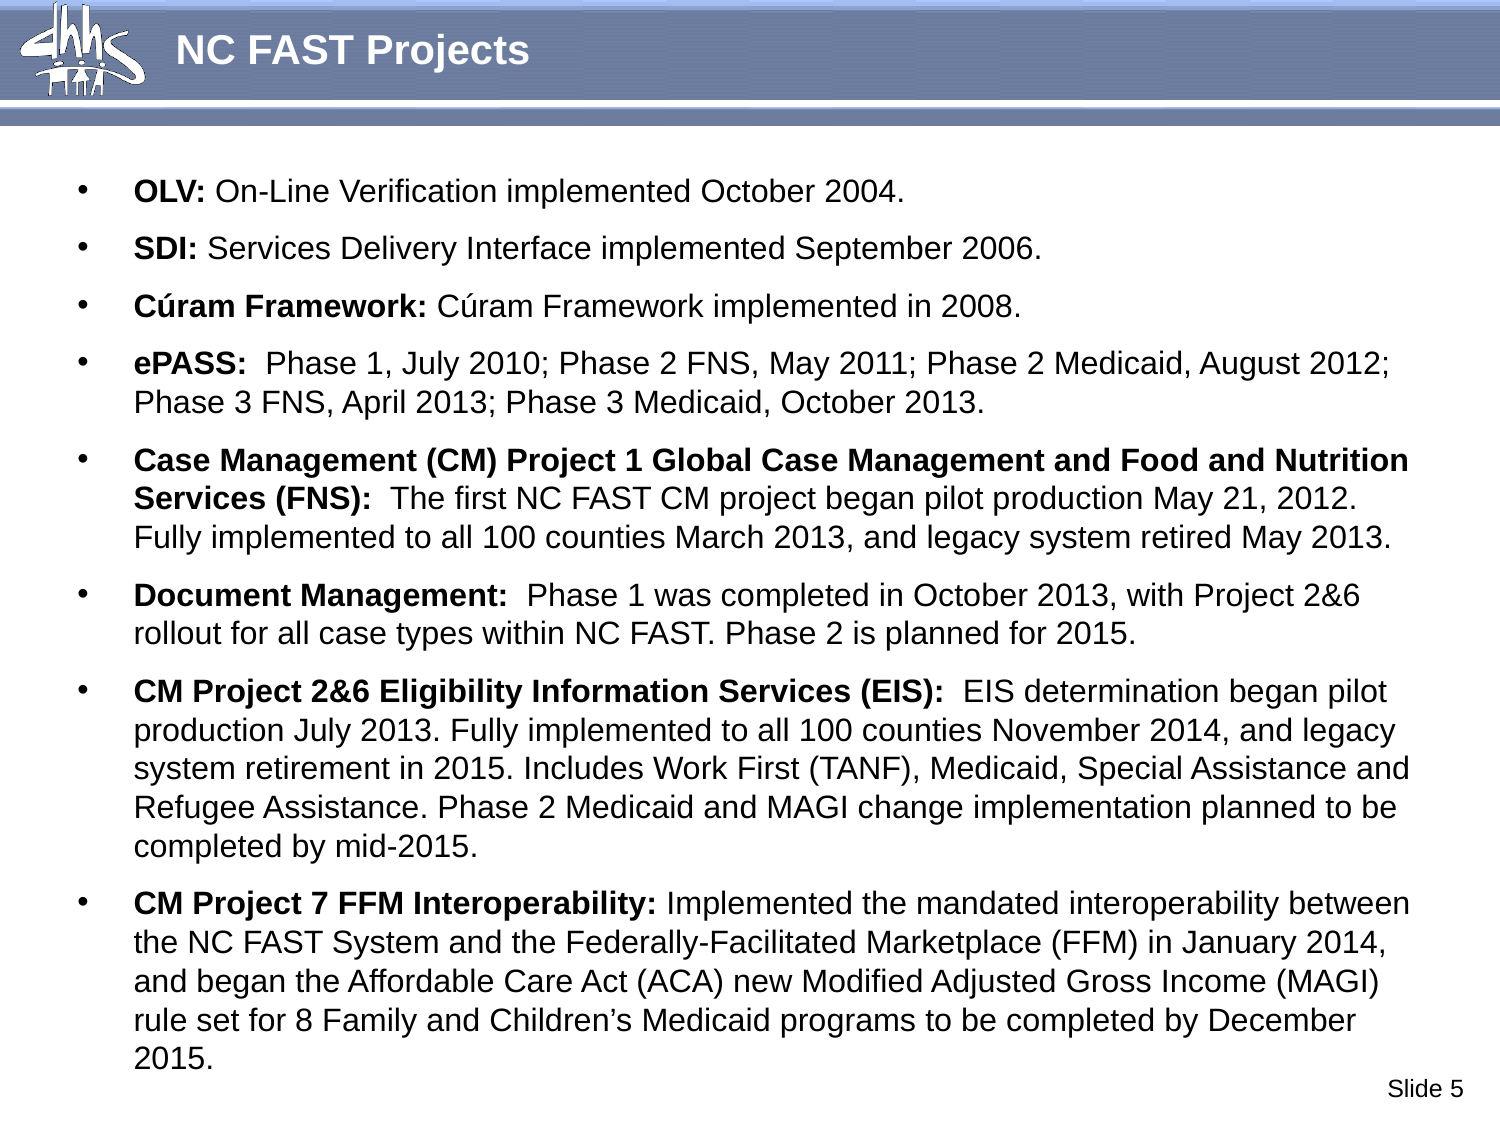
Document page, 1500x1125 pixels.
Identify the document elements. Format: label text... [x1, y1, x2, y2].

text_box OLV: On-Line Verification implemented October 2004. SDI: Services Delivery Interface implemented September 2006. Cúram Framework: Cúram Framework implemented in 2008. ePASS: Phase 1, July 2010; Phase 2 FNS, May 2011; Phase 2 Medicaid, August 2012; Phase 3 FNS, April 2013; Phase 3 Medicaid, October 2013. Case Management (CM) Project 1 Global Case Management and Food and Nutrition Services (FNS): The first NC FAST CM project began pilot production May 21, 2012. Fully implemented to all 100 counties March 2013, and legacy system retired May 2013. Document Management: Phase 1 was completed in October 2013, with Project 2&6 rollout for all case types within NC FAST. Phase 2 is planned for 2015. CM Project 2&6 Eligibility Information Services (EIS): EIS determination began pilot production July 2013. Fully implemented to all 100 counties November 2014, and legacy system retirement in 2015. Includes Work First (TANF), Medicaid, Special Assistance and Refugee Assistance. Phase 2 Medicaid and MAGI change implementation planned to be completed by mid-2015. CM Project 7 FFM Interoperability: Implemented the mandated interoperability between the NC FAST System and the Federally-Facilitated Marketplace (FFM) in January 2014, and began the Affordable Care Act (ACA) new Modified Adjusted Gross Income (MAGI) rule set for 8 Family and Children’s Medicaid programs to be completed by December 2015. [62, 162, 1438, 1088]
picture [18, 0, 147, 97]
text_box NC FAST Projects [160, 15, 1388, 91]
